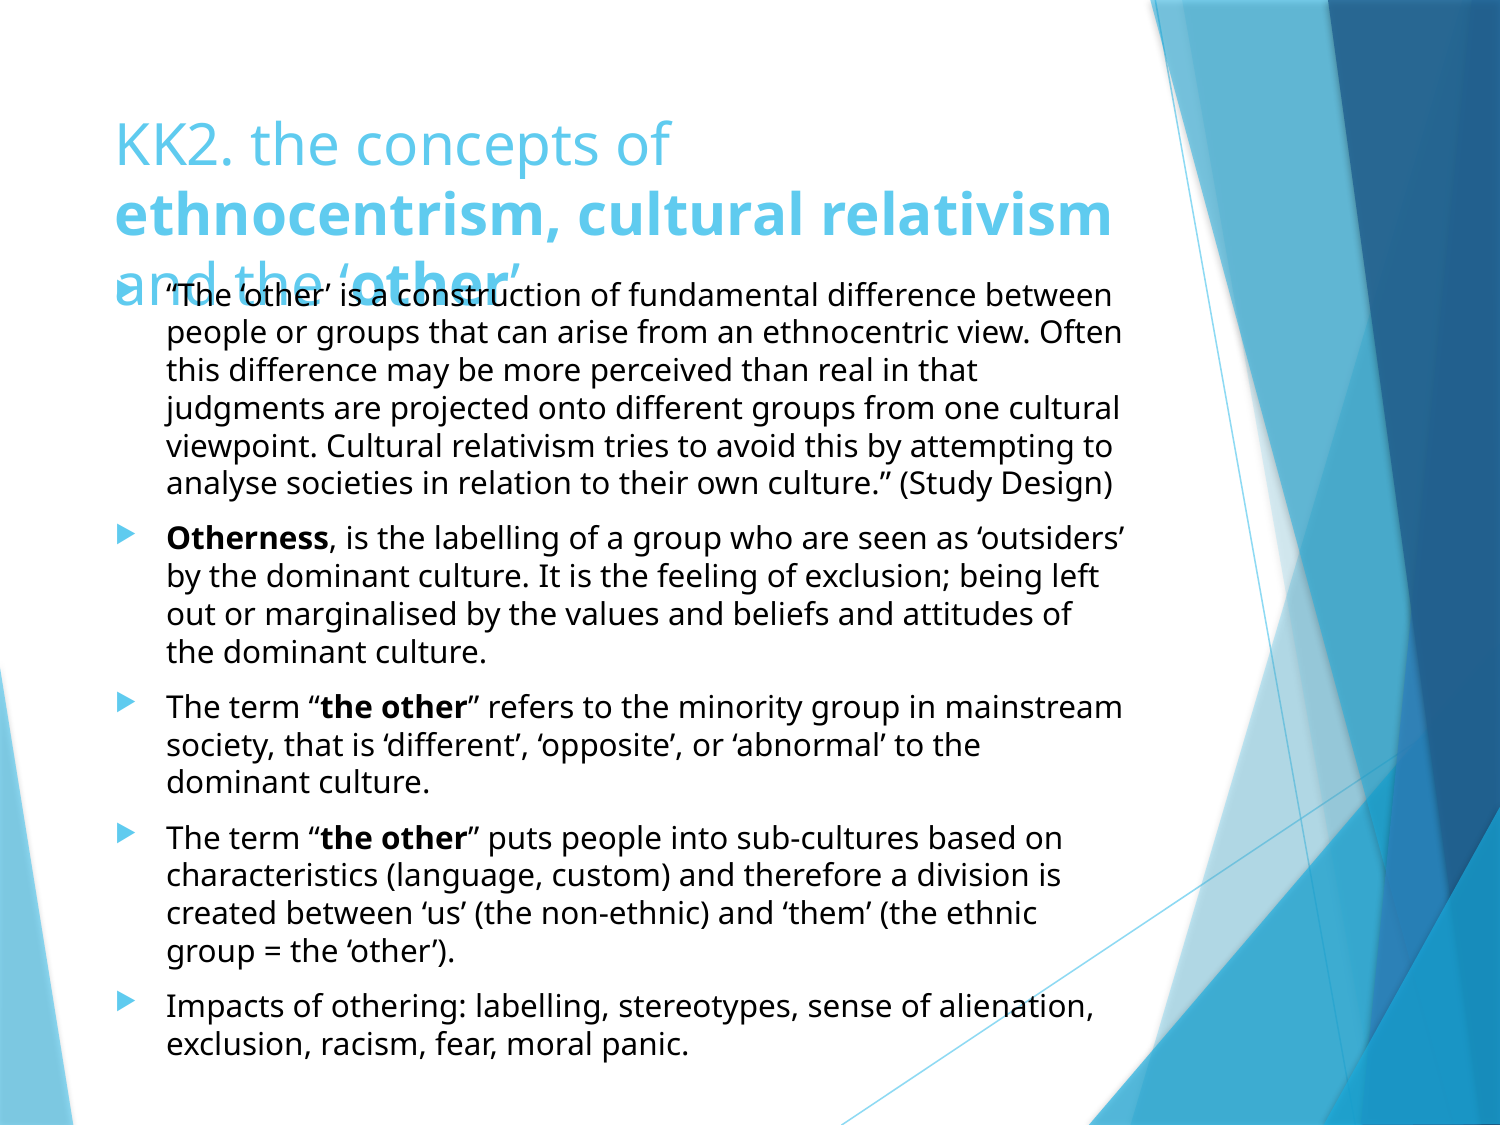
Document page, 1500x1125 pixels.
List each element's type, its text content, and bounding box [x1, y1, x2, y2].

list “The ‘other’ is a construction of fundamental difference between people or groups that can arise from an ethnocentric view. Often this difference may be more perceived than real in that judgments are projected onto different groups from one cultural viewpoint. Cultural relativism tries to avoid this by attempting to analyse societies in relation to their own culture.” (Study Design) Otherness, is the labelling of a group who are seen as ‘outsiders’ by the dominant culture. It is the feeling of exclusion; being left out or marginalised by the values and beliefs and attitudes of the dominant culture. The term “the other” refers to the minority group in mainstream society, that is ‘different’, ‘opposite’, or ‘abnormal’ to the dominant culture. The term “the other” puts people into sub-cultures based on characteristics (language, custom) and therefore a division is created between ‘us’ (the non-ethnic) and ‘them’ (the ethnic group = the ‘other’). Impacts of othering: labelling, stereotypes, sense of alienation, exclusion, racism, fear, moral panic. [99, 267, 1142, 1083]
title KK2. the concepts of ethnocentrism, cultural relativism and the ‘other’ [99, 99, 1142, 267]
